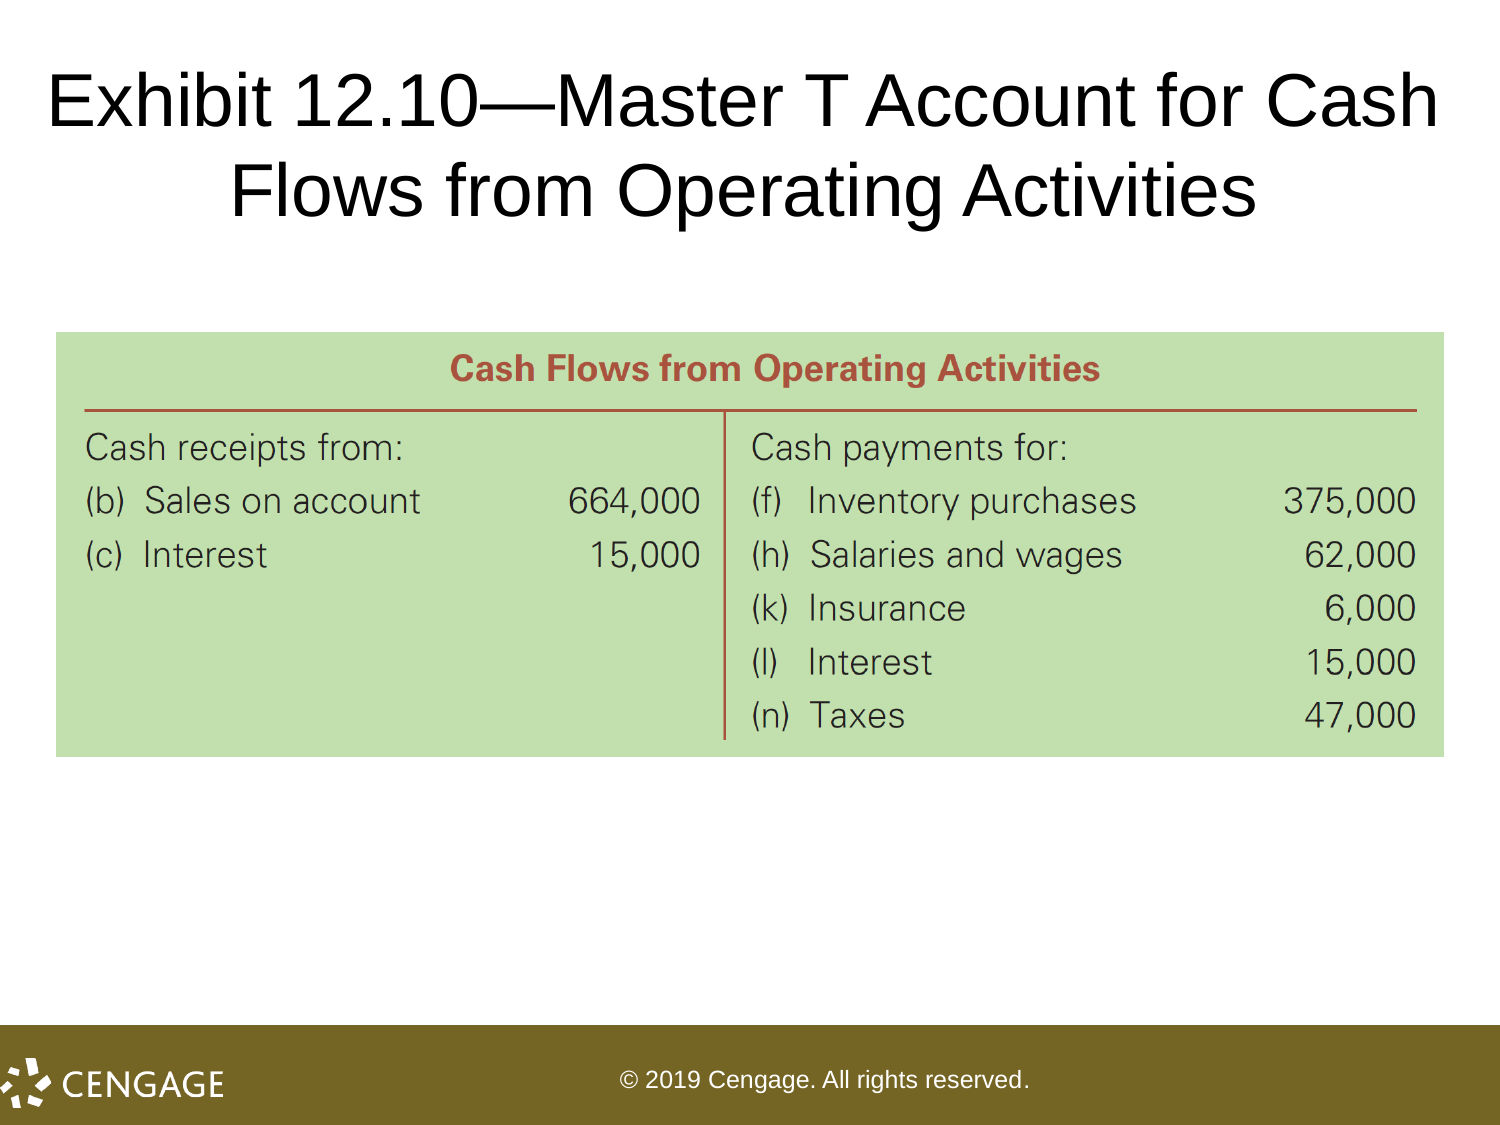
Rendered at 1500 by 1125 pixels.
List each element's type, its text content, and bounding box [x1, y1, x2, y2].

picture [0, 1058, 223, 1108]
title Exhibit 12.10—Master T Account for Cash Flows from Operating Activities [19, 41, 1469, 241]
picture [56, 332, 1444, 757]
